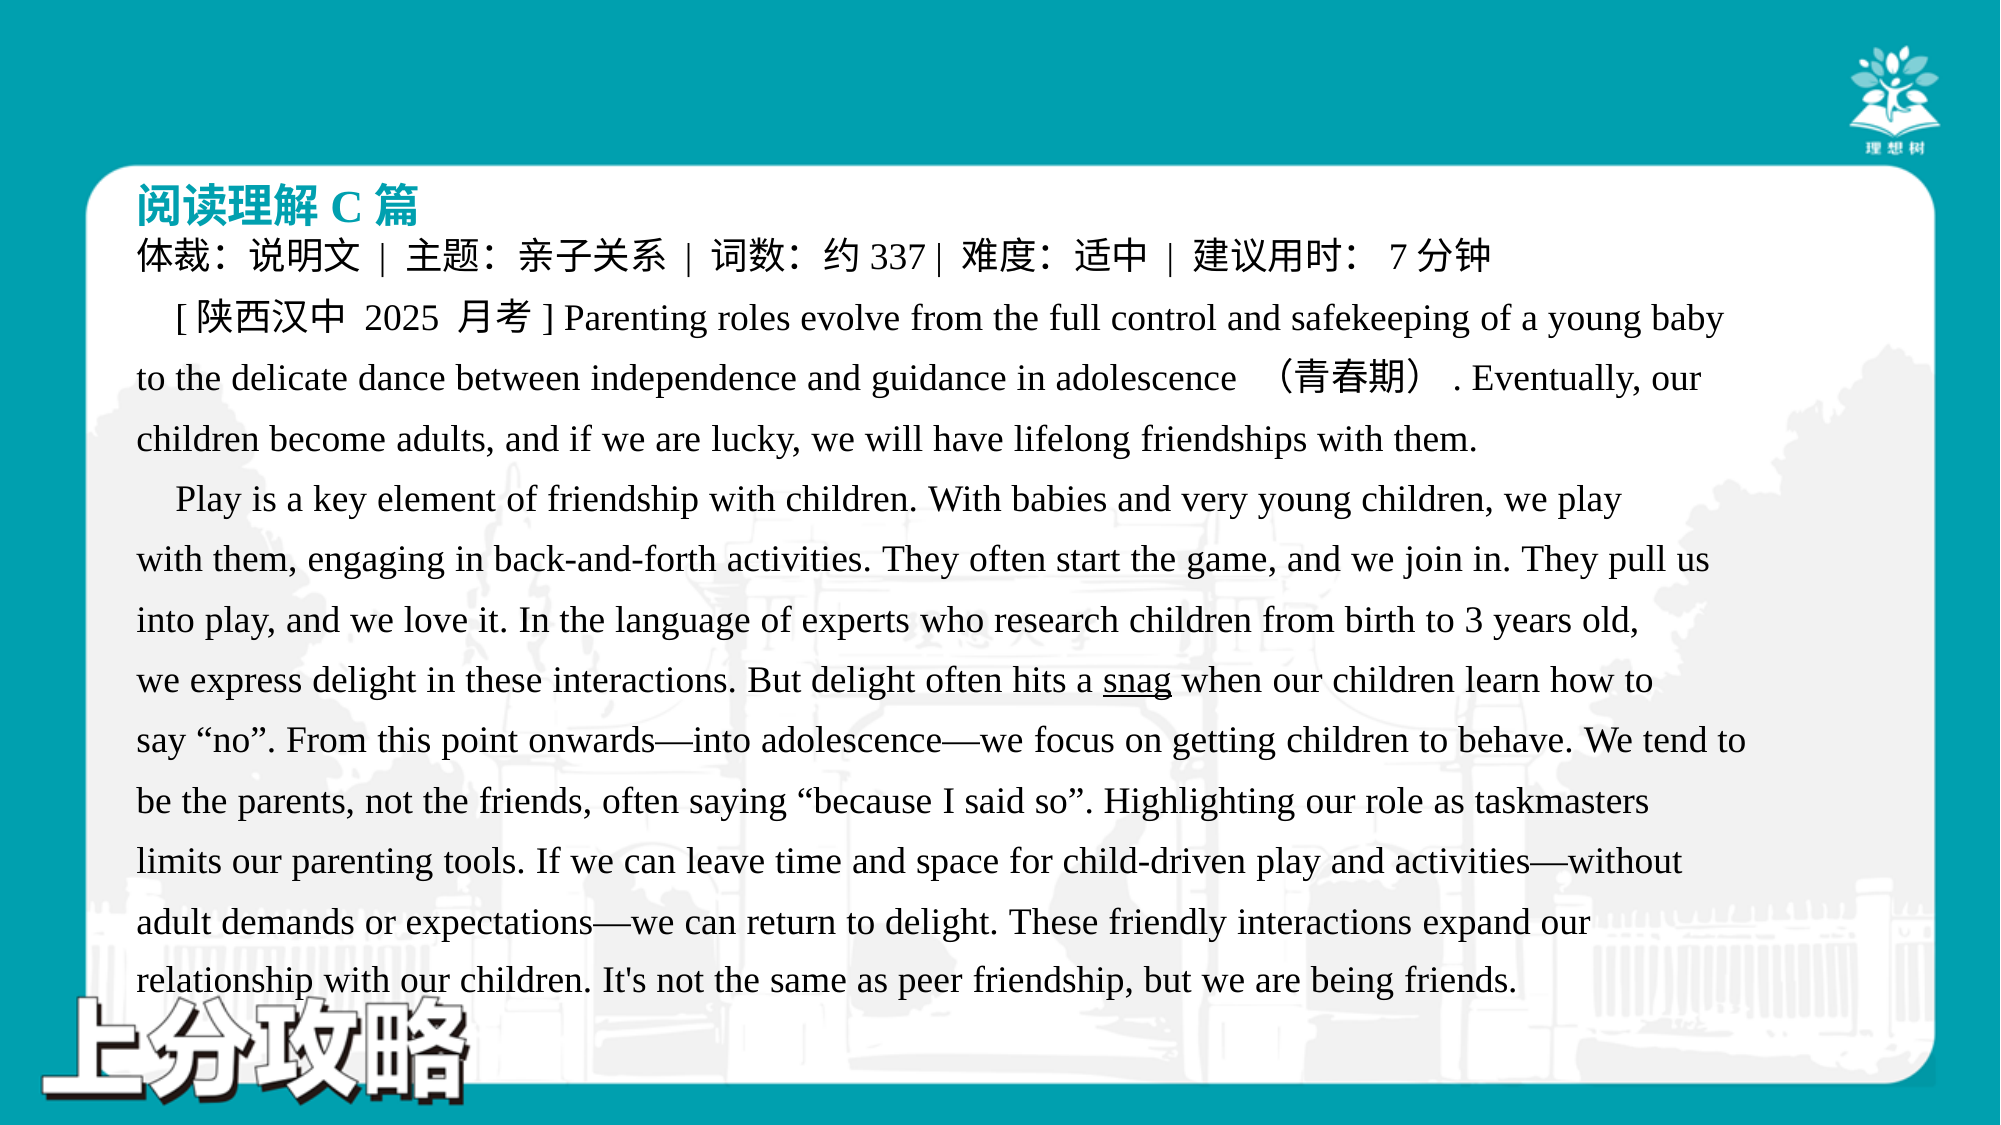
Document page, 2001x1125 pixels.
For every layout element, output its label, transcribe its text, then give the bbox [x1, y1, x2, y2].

text_box 体裁：说明文 | 主题：亲子关系 | 词数：约337 | 难度：适中 | 建议用时：7分钟 [陕西汉中 2025 月考] Parenting roles evolve from the full control and safekeeping of a young baby to the delicate dance between independence and guidance in adolescence （青春期）. Eventually, our children become adults, and if we are lucky, we will have lifelong friendships with them. Play is a key element of friendship with children. With babies and very young children, we play with them, engaging in back-and-forth activities. They often start the game, and we join in. They pull us into play, and we love it. In the language of experts who research children from birth to 3 years old, we express delight in these interactions. But delight often hits a snag when our children learn how to say “no”. From this point onwards—into adolescence—we focus on getting children to behave. We tend to be the parents, not the friends, often saying “because I said so”. Highlighting our role as taskmasters limits our parenting tools. If we can leave time and space for child-driven play and activities—without adult demands or expectations—we can return to delight. These friendly interactions expand our relationship with our children. It's not the same as peer friendship, but we are being friends.#3 [136, 216, 1865, 994]
text_box 阅读理解C篇 [136, 176, 1865, 216]
picture [0, 0, 2000, 1125]
